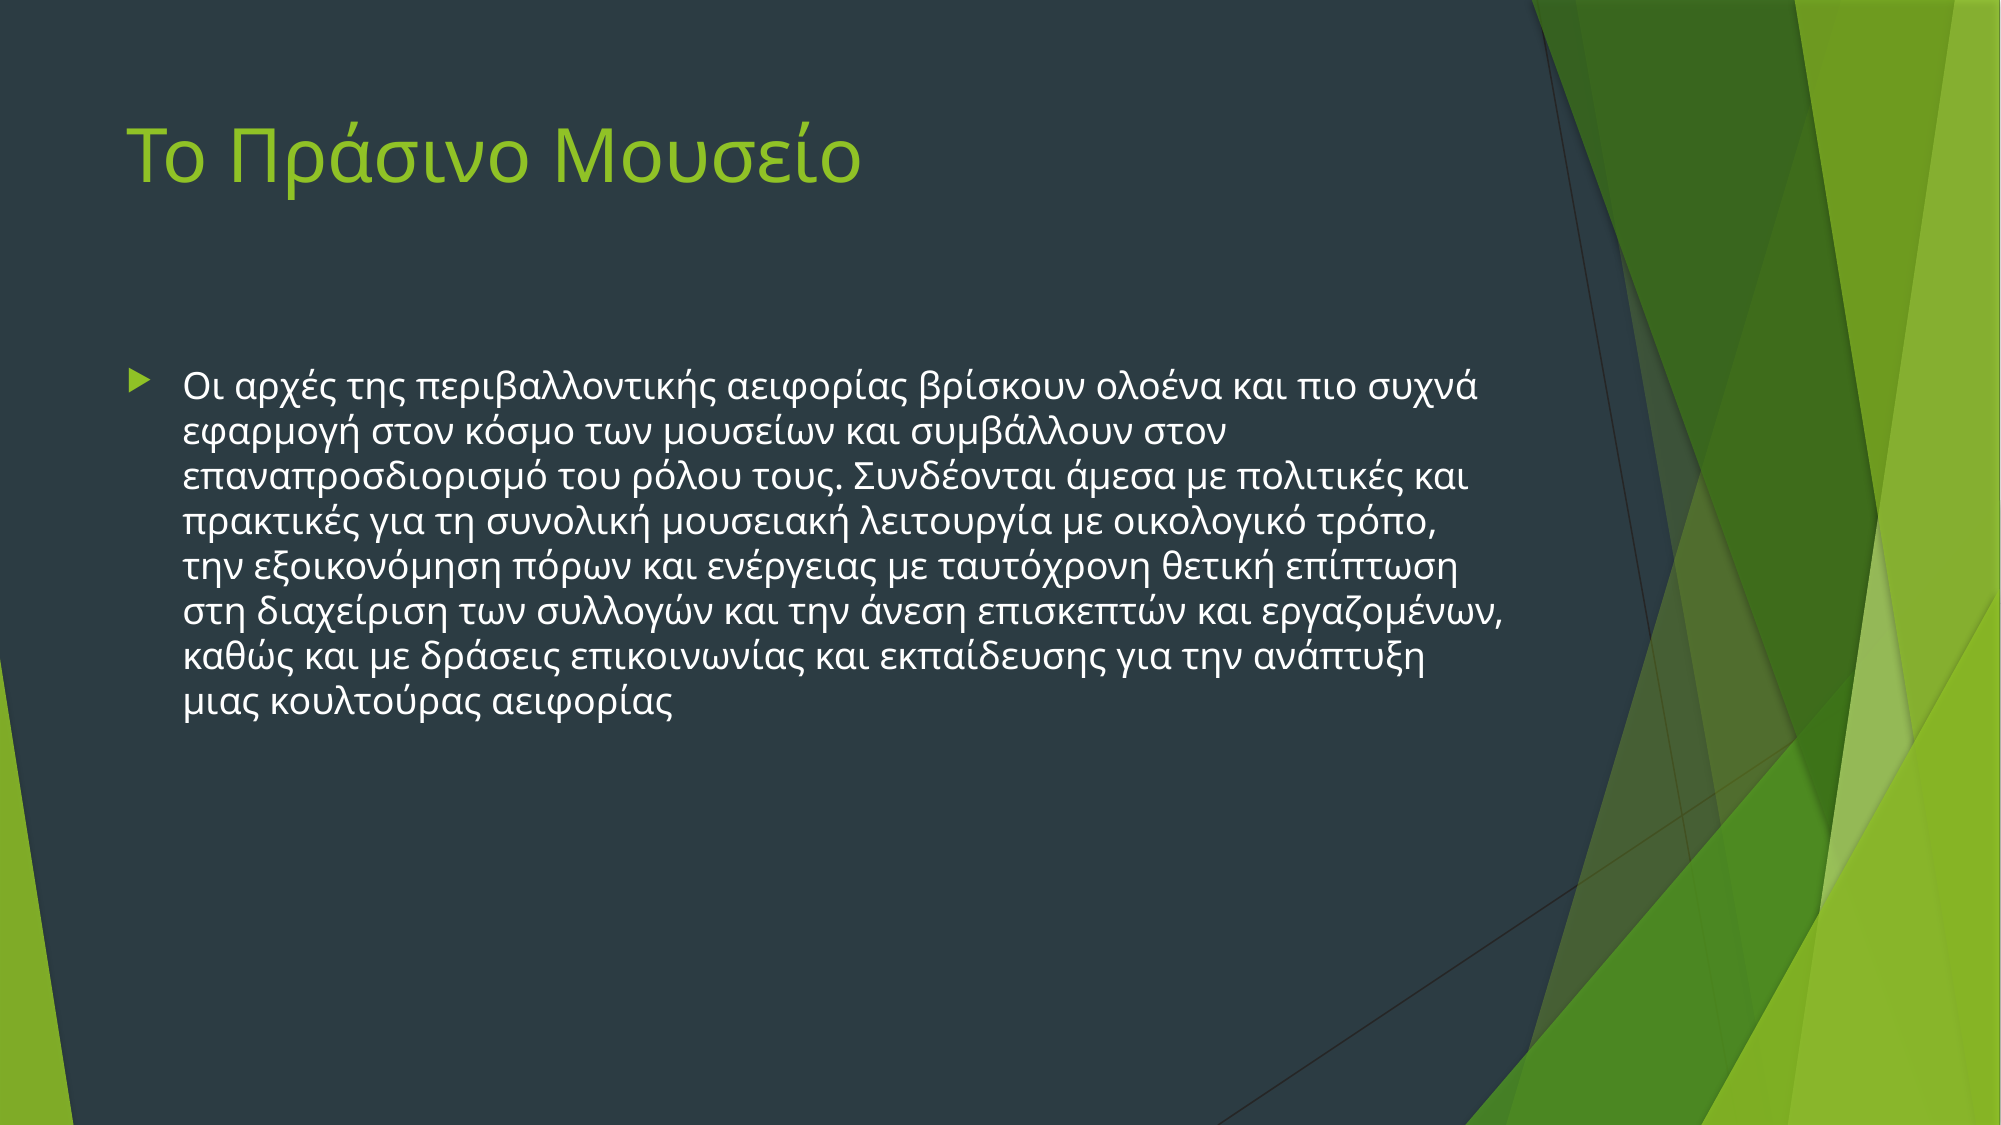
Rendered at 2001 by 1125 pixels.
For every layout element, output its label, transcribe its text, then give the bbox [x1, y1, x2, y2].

title Το Πράσινο Μουσείο [111, 99, 1522, 317]
list Οι αρχές της περιβαλλοντικής αειφορίας βρίσκουν ολοένα και πιο συχνά εφαρμογή στον κόσμο των μουσείων και συμβάλλουν στον επαναπροσδιορισμό του ρόλου τους. Συνδέονται άμεσα με πολιτικές και πρακτικές για τη συνολική μουσειακή λειτουργία με οικολογικό τρόπο, την εξοικονόμηση πόρων και ενέργειας με ταυτόχρονη θετική επίπτωση στη διαχείριση των συλλογών και την άνεση επισκεπτών και εργαζομένων, καθώς και με δράσεις επικοινωνίας και εκπαίδευσης για την ανάπτυξη μιας κουλτούρας αειφορίας [111, 354, 1522, 992]
